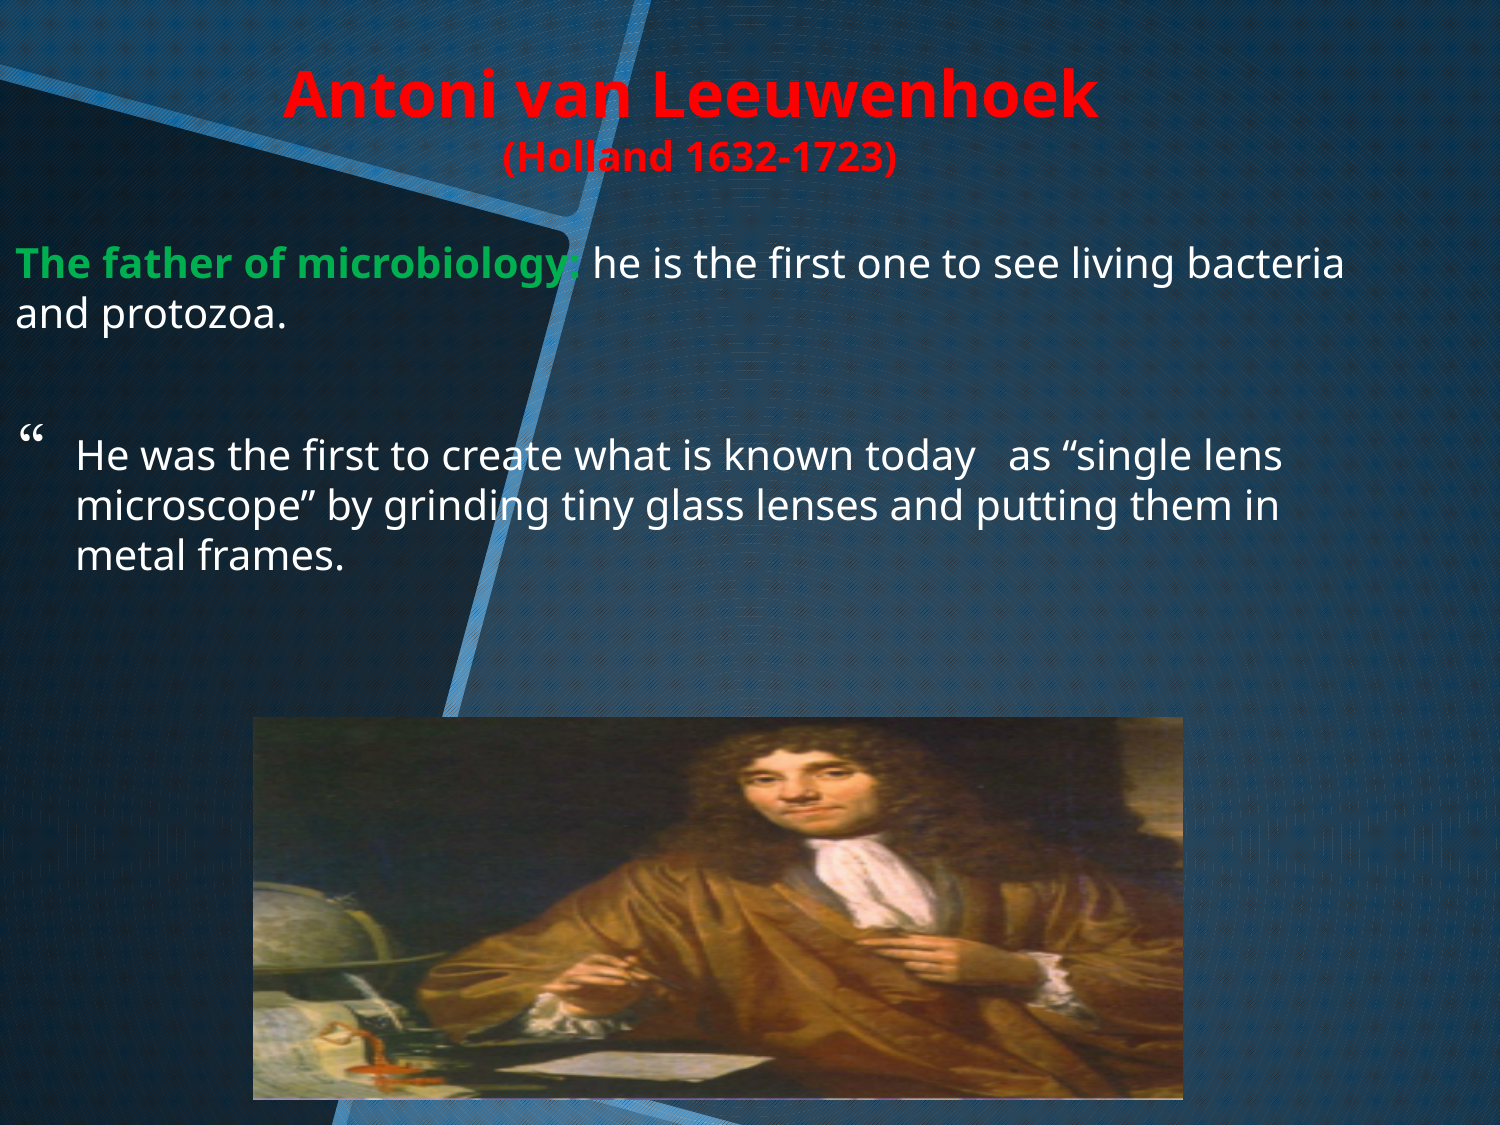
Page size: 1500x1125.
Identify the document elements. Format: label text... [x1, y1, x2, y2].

list The father of microbiology: he is the first one to see living bacteria and protozoa. He was the first to create what is known today as “single lens microscope” by grinding tiny glass lenses and putting them in metal frames. [0, 229, 1404, 683]
picture [252, 717, 1184, 1100]
title Antoni van Leeuwenhoek (Holland 1632-1723) [75, 45, 1325, 188]
